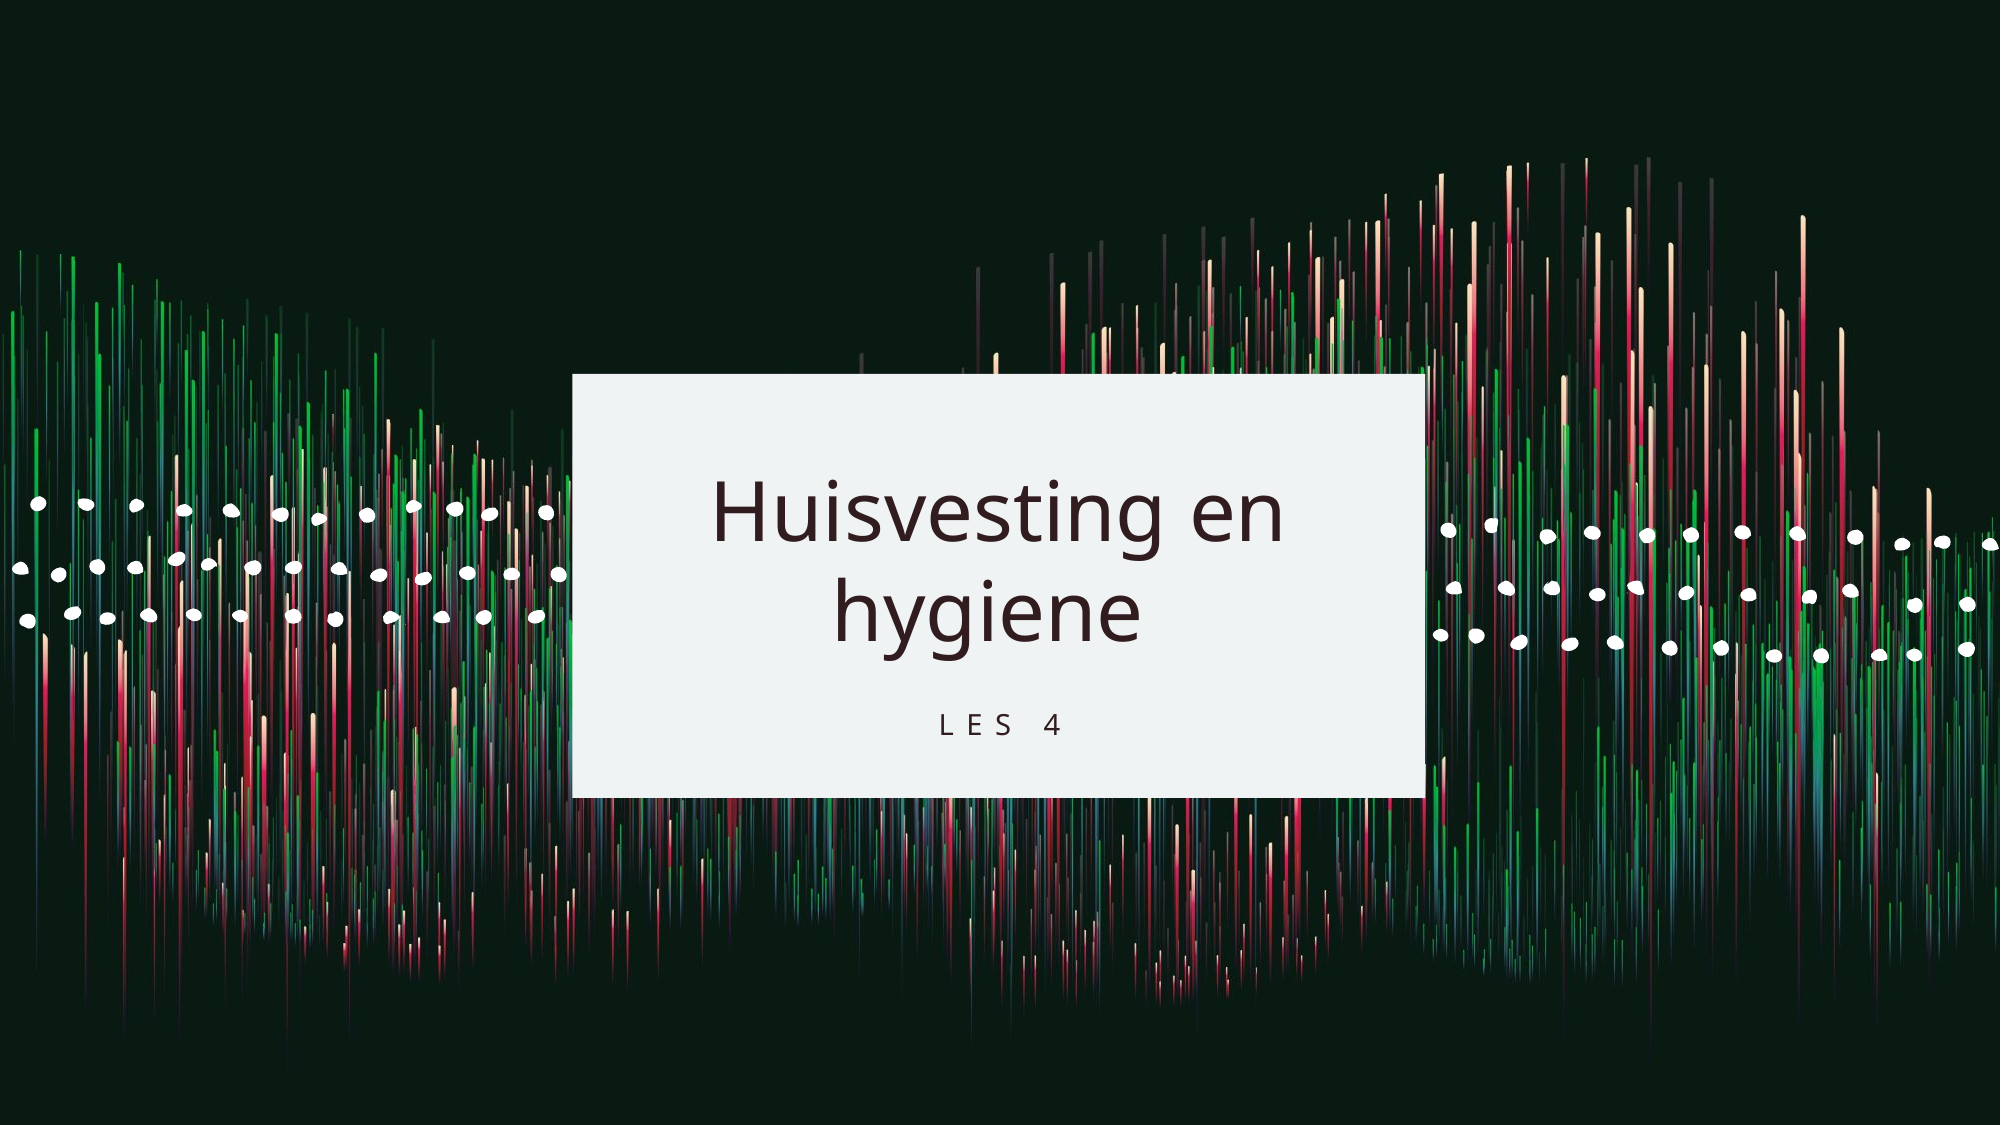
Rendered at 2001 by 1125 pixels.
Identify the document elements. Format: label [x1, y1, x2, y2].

picture [0, 0, 2000, 1125]
text_box [3, 495, 1999, 666]
